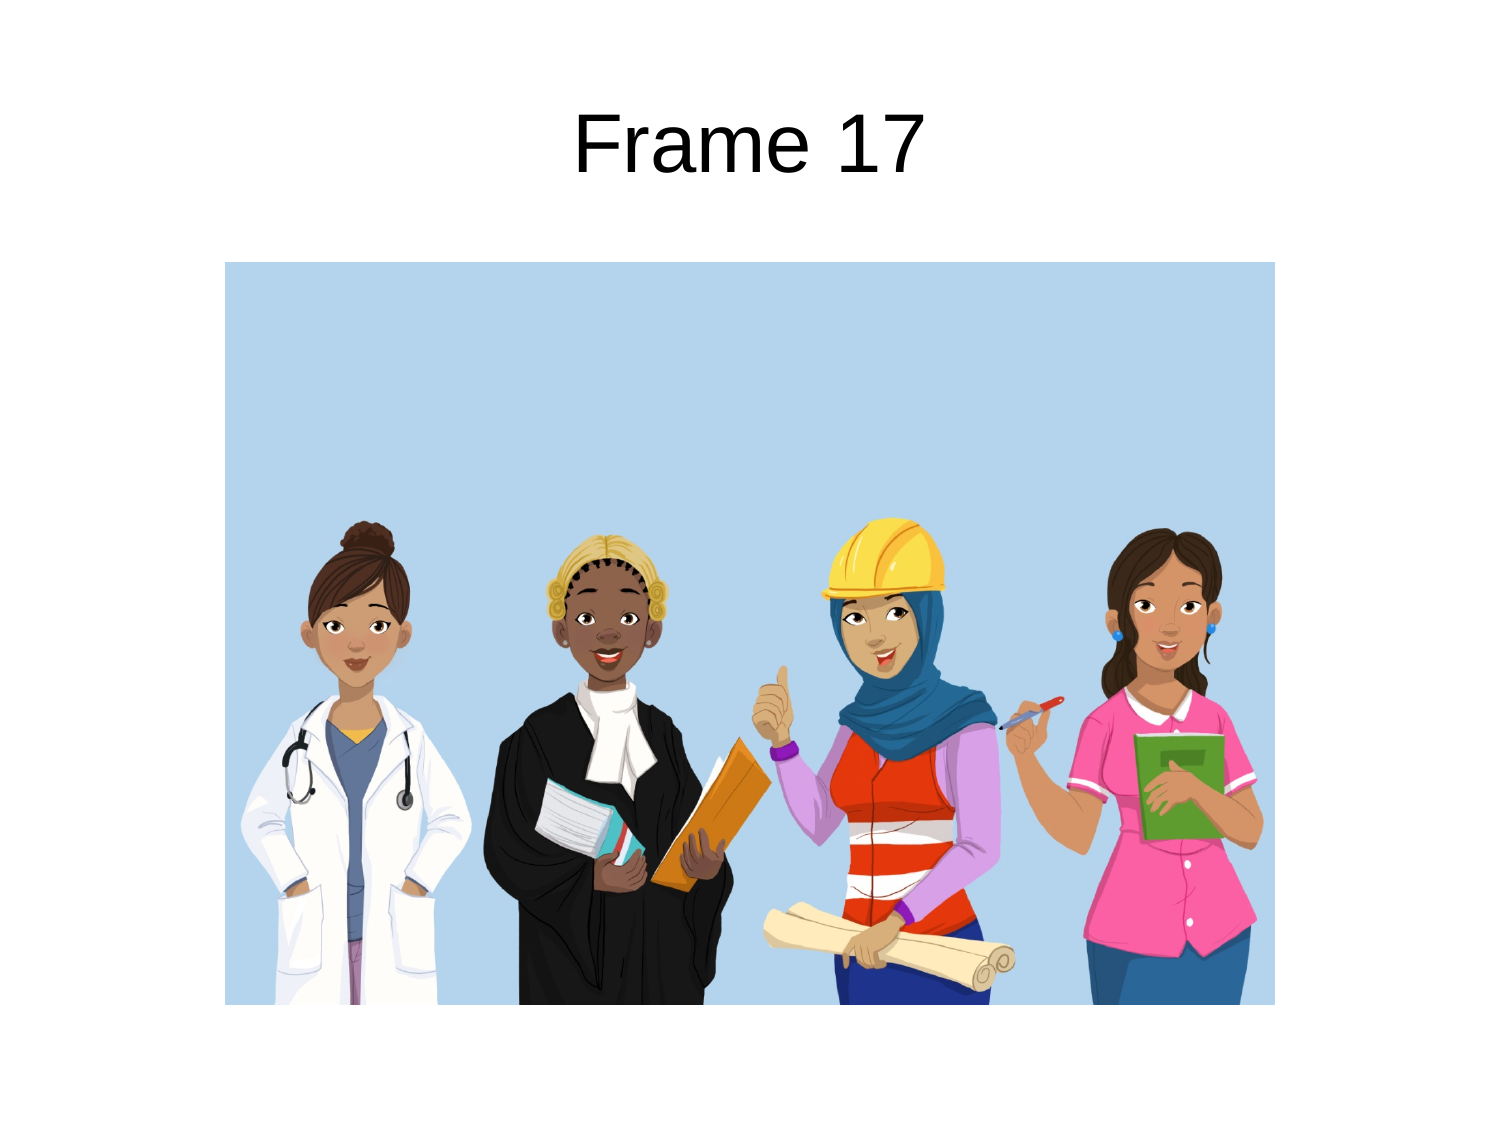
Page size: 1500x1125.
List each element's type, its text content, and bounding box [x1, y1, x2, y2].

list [224, 262, 1275, 1006]
title Frame 17 [75, 45, 1425, 233]
